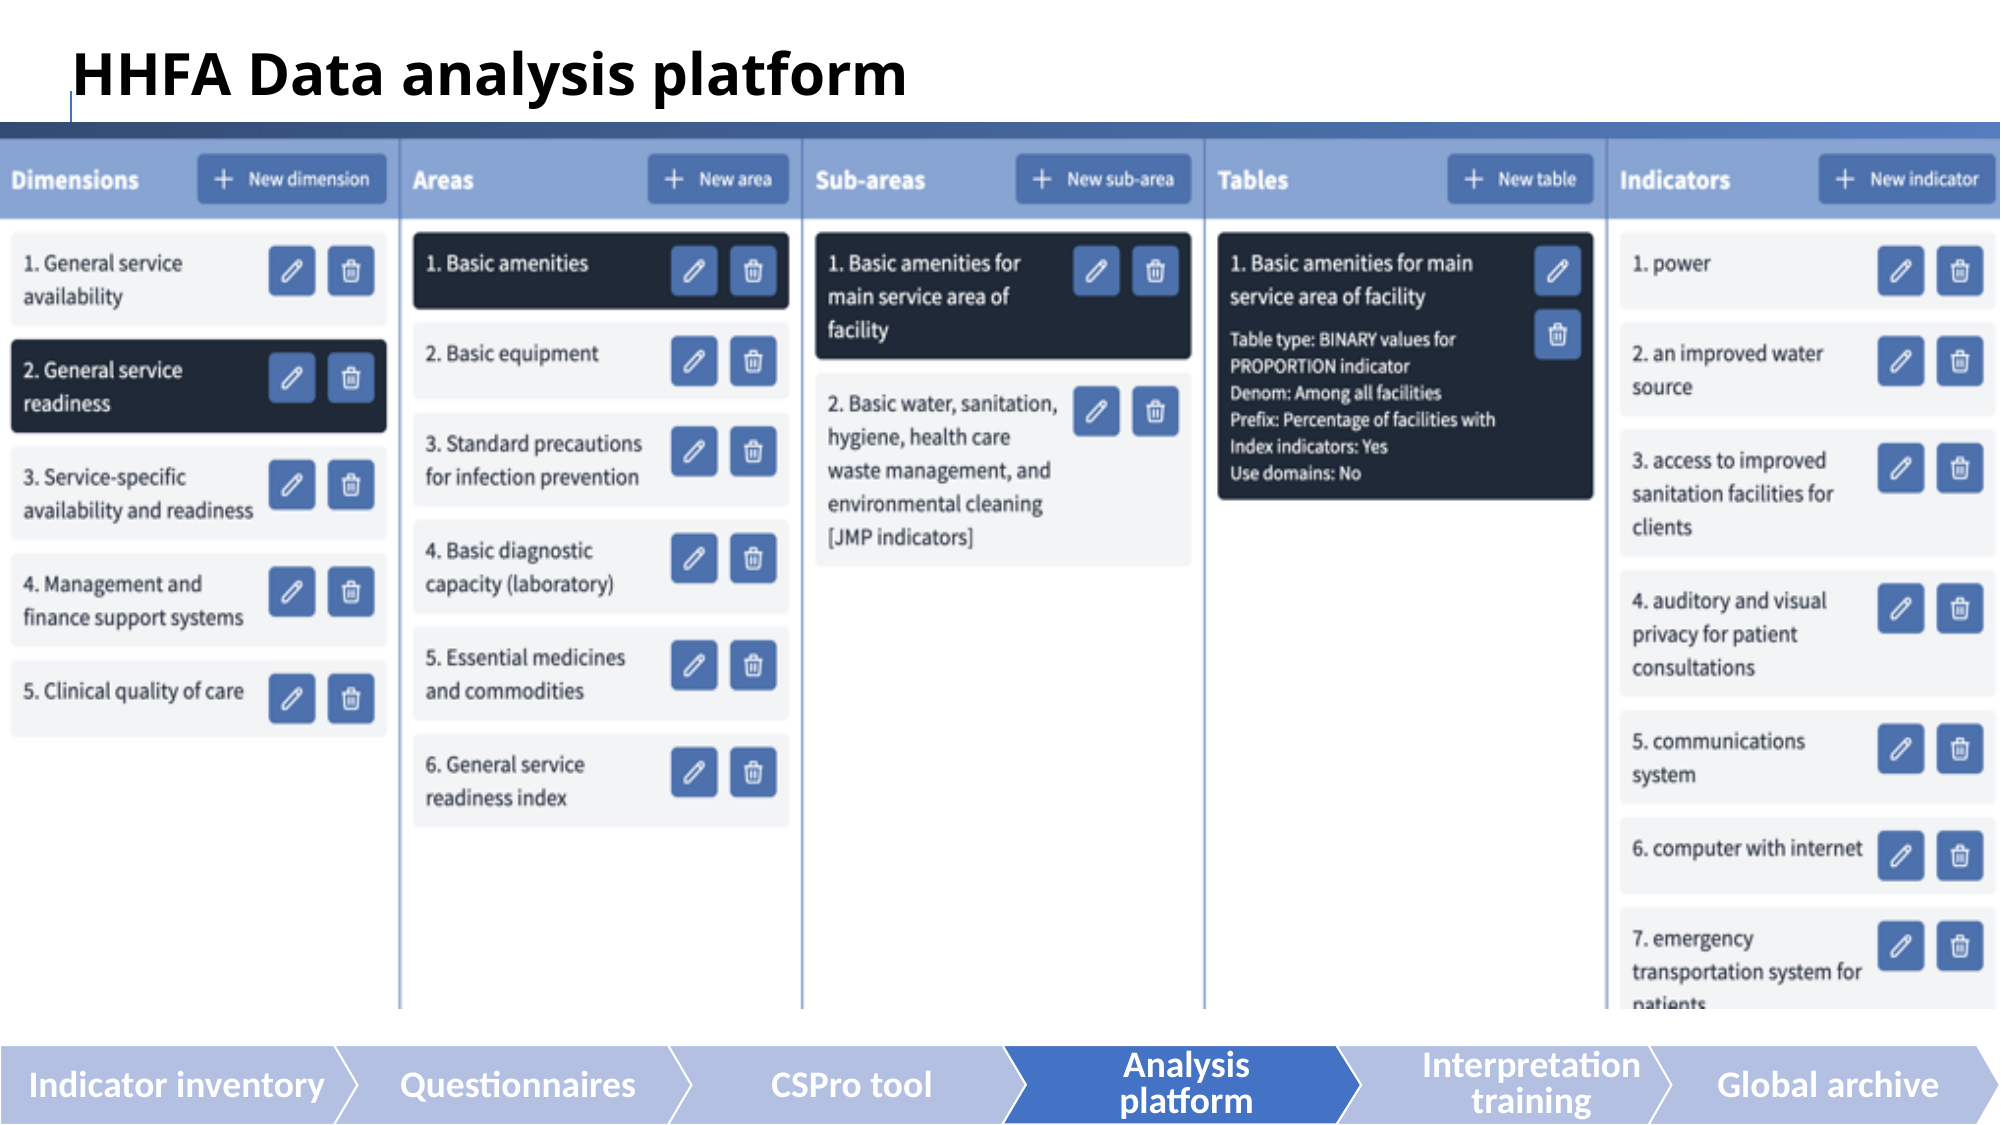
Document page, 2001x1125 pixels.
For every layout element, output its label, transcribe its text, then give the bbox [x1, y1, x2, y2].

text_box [0, 1044, 2000, 1125]
picture [0, 122, 2000, 1009]
text_box HHFA Data analysis platform [56, 29, 1825, 117]
